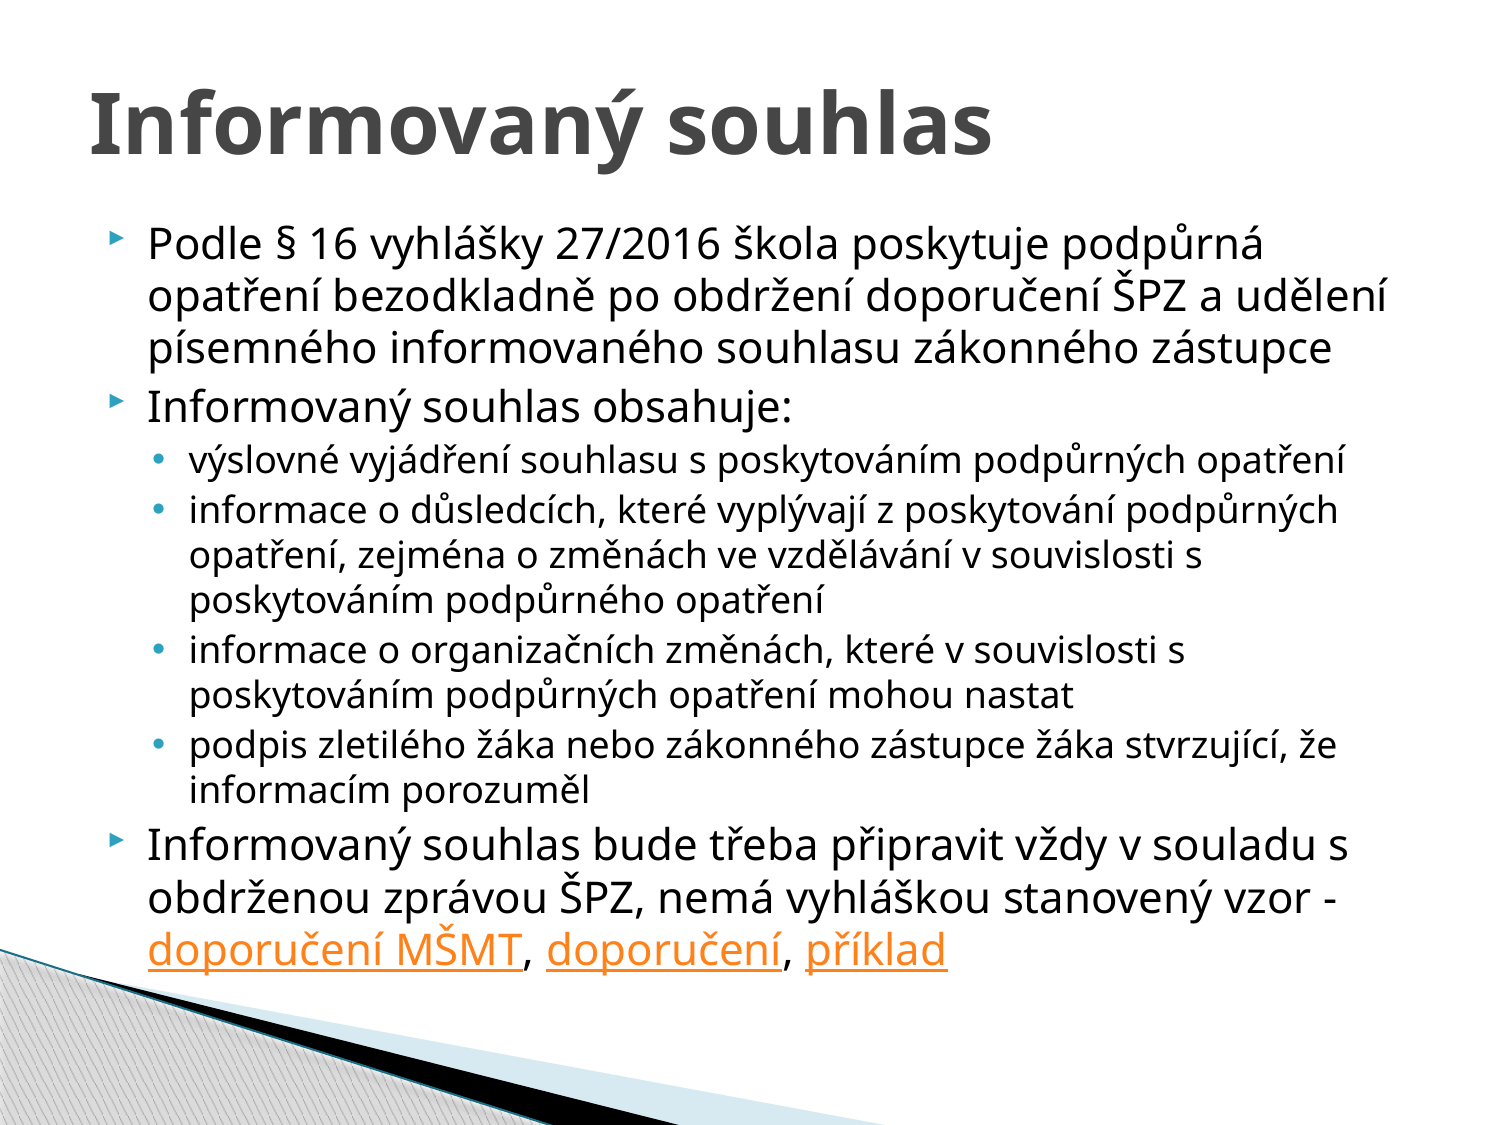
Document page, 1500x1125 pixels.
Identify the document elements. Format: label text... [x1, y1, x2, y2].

list Podle § 16 vyhlášky 27/2016 škola poskytuje podpůrná opatření bezodkladně po obdržení doporučení ŠPZ a udělení písemného informovaného souhlasu zákonného zástupce Informovaný souhlas obsahuje: výslovné vyjádření souhlasu s poskytováním podpůrných opatření informace o důsledcích, které vyplývají z poskytování podpůrných opatření, zejména o změnách ve vzdělávání v souvislosti s poskytováním podpůrného opatření informace o organizačních změnách, které v souvislosti s poskytováním podpůrných opatření mohou nastat podpis zletilého žáka nebo zákonného zástupce žáka stvrzující, že informacím porozuměl Informovaný souhlas bude třeba připravit vždy v souladu s obdrženou zprávou ŠPZ, nemá vyhláškou stanovený vzor - doporučení MŠMT, doporučení, příklad [75, 208, 1425, 1035]
title Informovaný souhlas [75, 45, 1425, 197]
